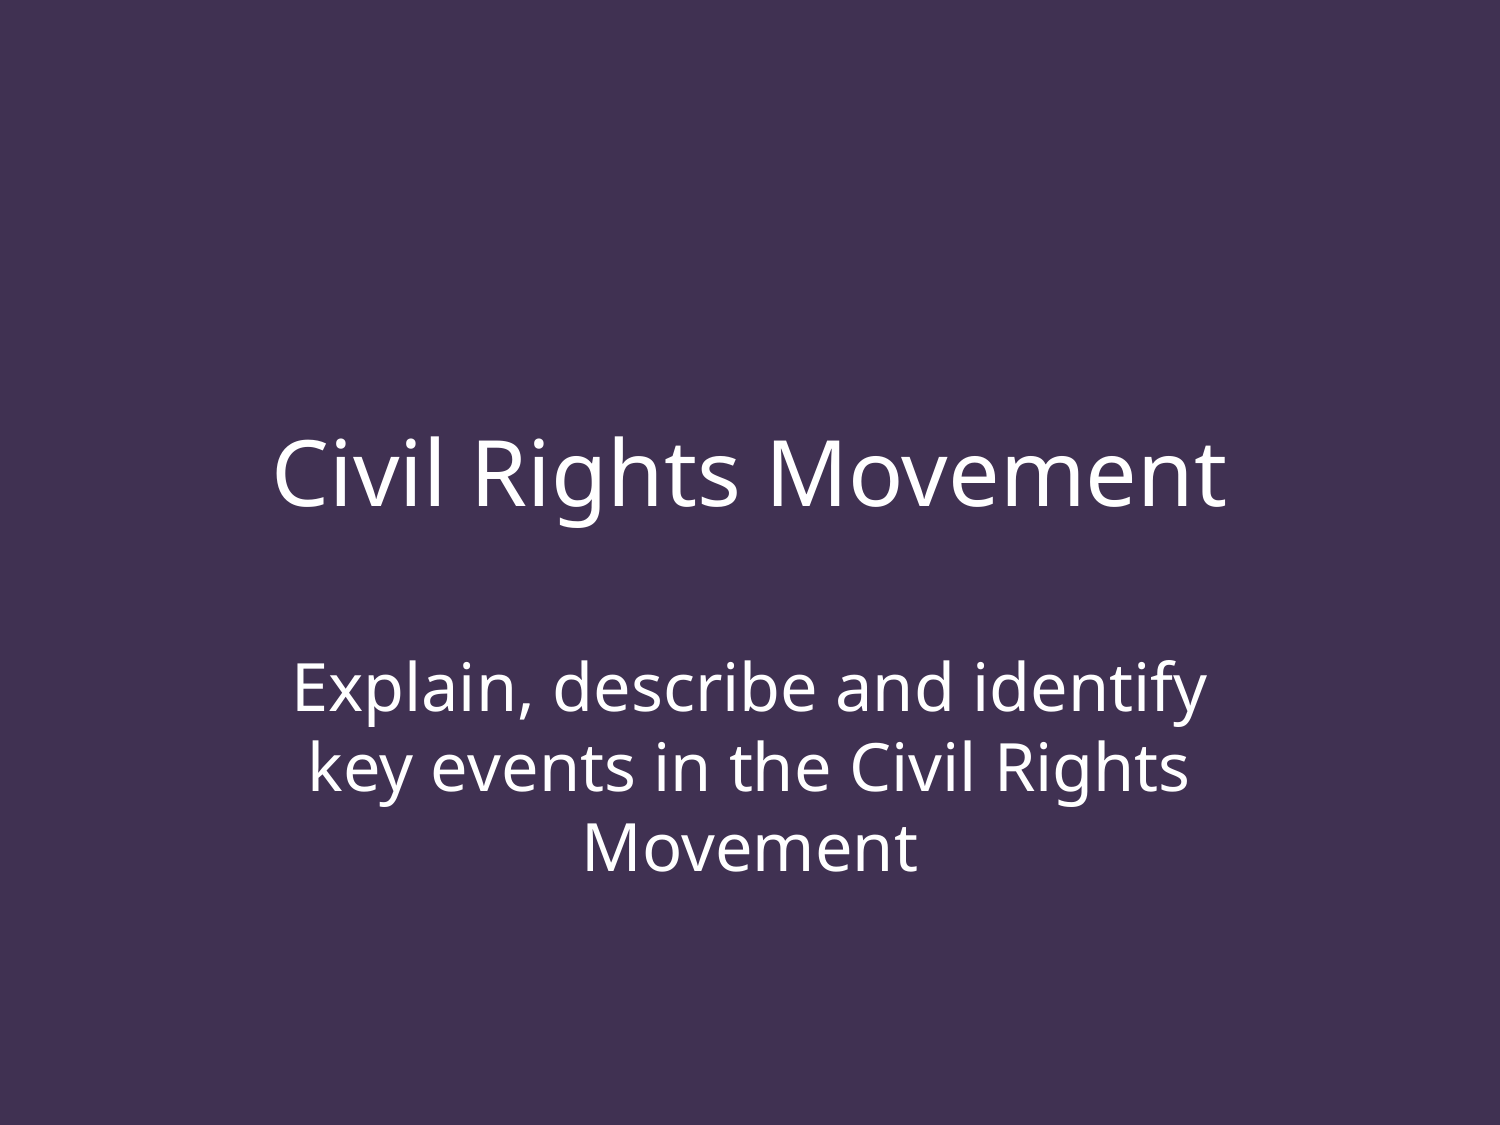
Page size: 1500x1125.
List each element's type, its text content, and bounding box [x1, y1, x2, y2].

subtitle Explain, describe and identify key events in the Civil Rights Movement [225, 637, 1275, 925]
title Civil Rights Movement [112, 349, 1388, 591]
